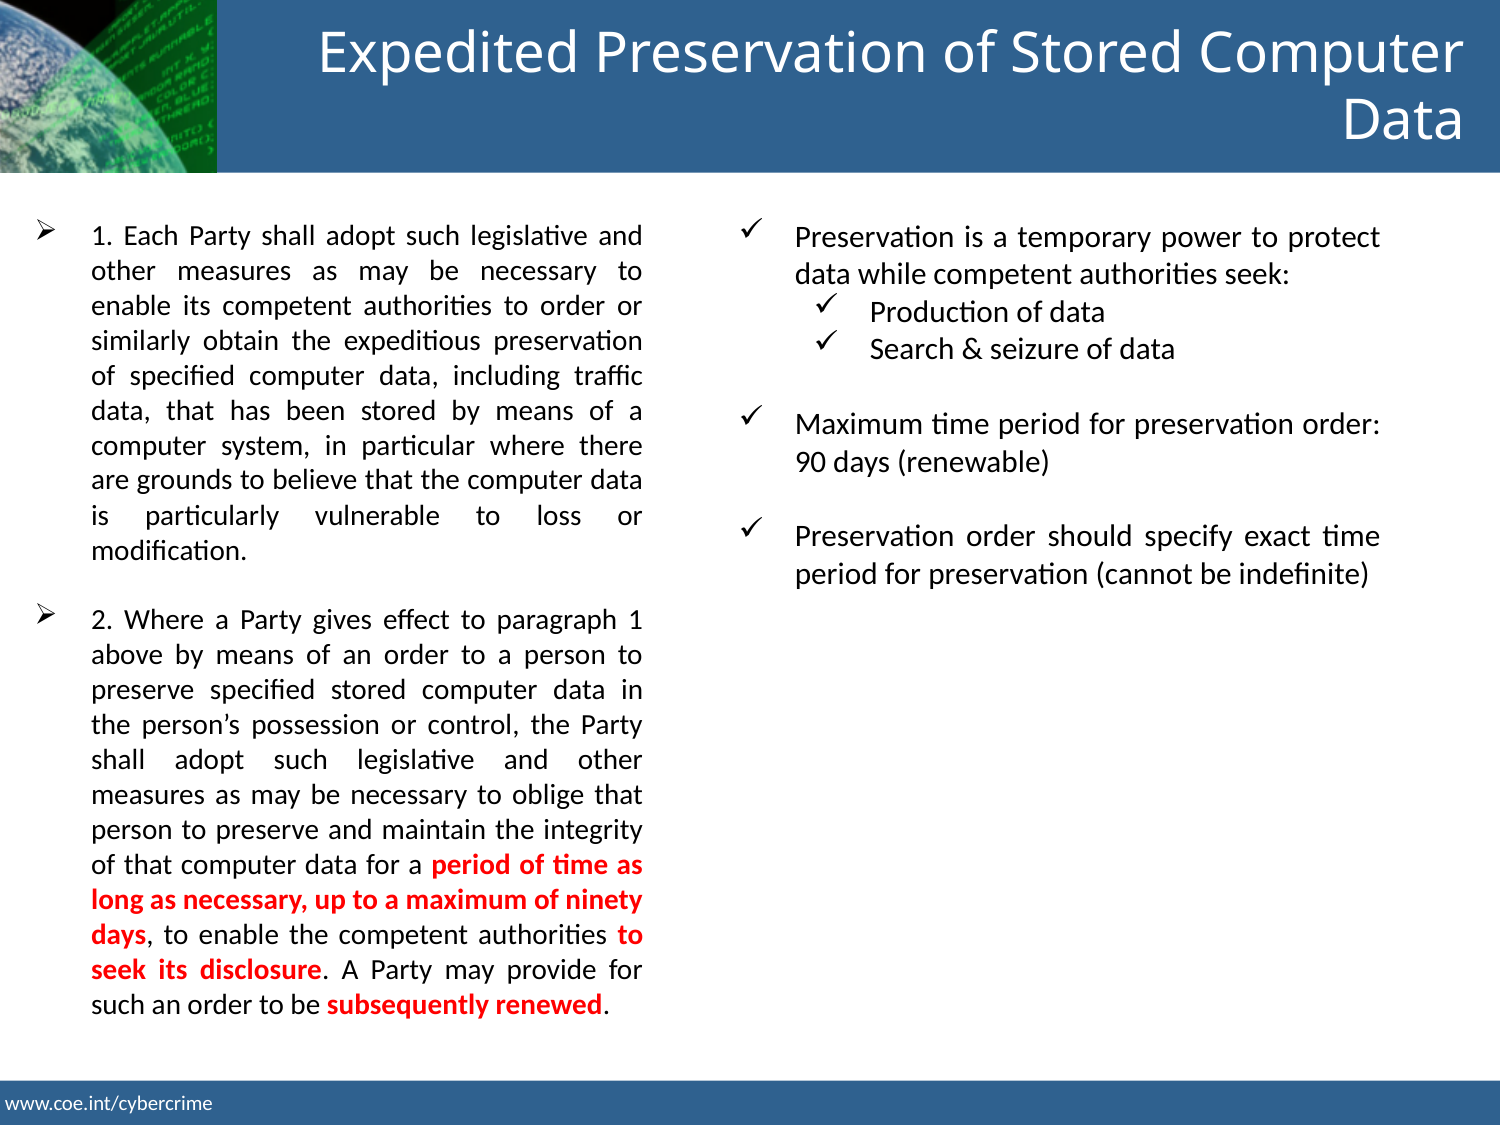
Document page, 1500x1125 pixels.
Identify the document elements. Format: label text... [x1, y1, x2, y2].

text_box Expedited Preservation of Stored Computer Data [227, 8, 1480, 159]
picture [0, 0, 217, 173]
text_box 1. Each Party shall adopt such legislative and other measures as may be necessary to enable its competent authorities to order or similarly obtain the expeditious preservation of specified computer data, including traffic data, that has been stored by means of a computer system, in particular where there are grounds to believe that the computer data is particularly vulnerable to loss or modification. 2. Where a Party gives effect to paragraph 1 above by means of an order to a person to preserve specified stored computer data in the person’s possession or control, the Party shall adopt such legislative and other measures as may be necessary to oblige that person to preserve and maintain the integrity of that computer data for a period of time as long as necessary, up to a maximum of ninety days, to enable the competent authorities to seek its disclosure. A Party may provide for such an order to be subsequently renewed. [19, 208, 658, 1028]
text_box Preservation is a temporary power to protect data while competent authorities seek: Production of data Search & seizure of data Maximum time period for preservation order: 90 days (renewable) Preservation order should specify exact time period for preservation (cannot be indefinite) [723, 208, 1397, 598]
